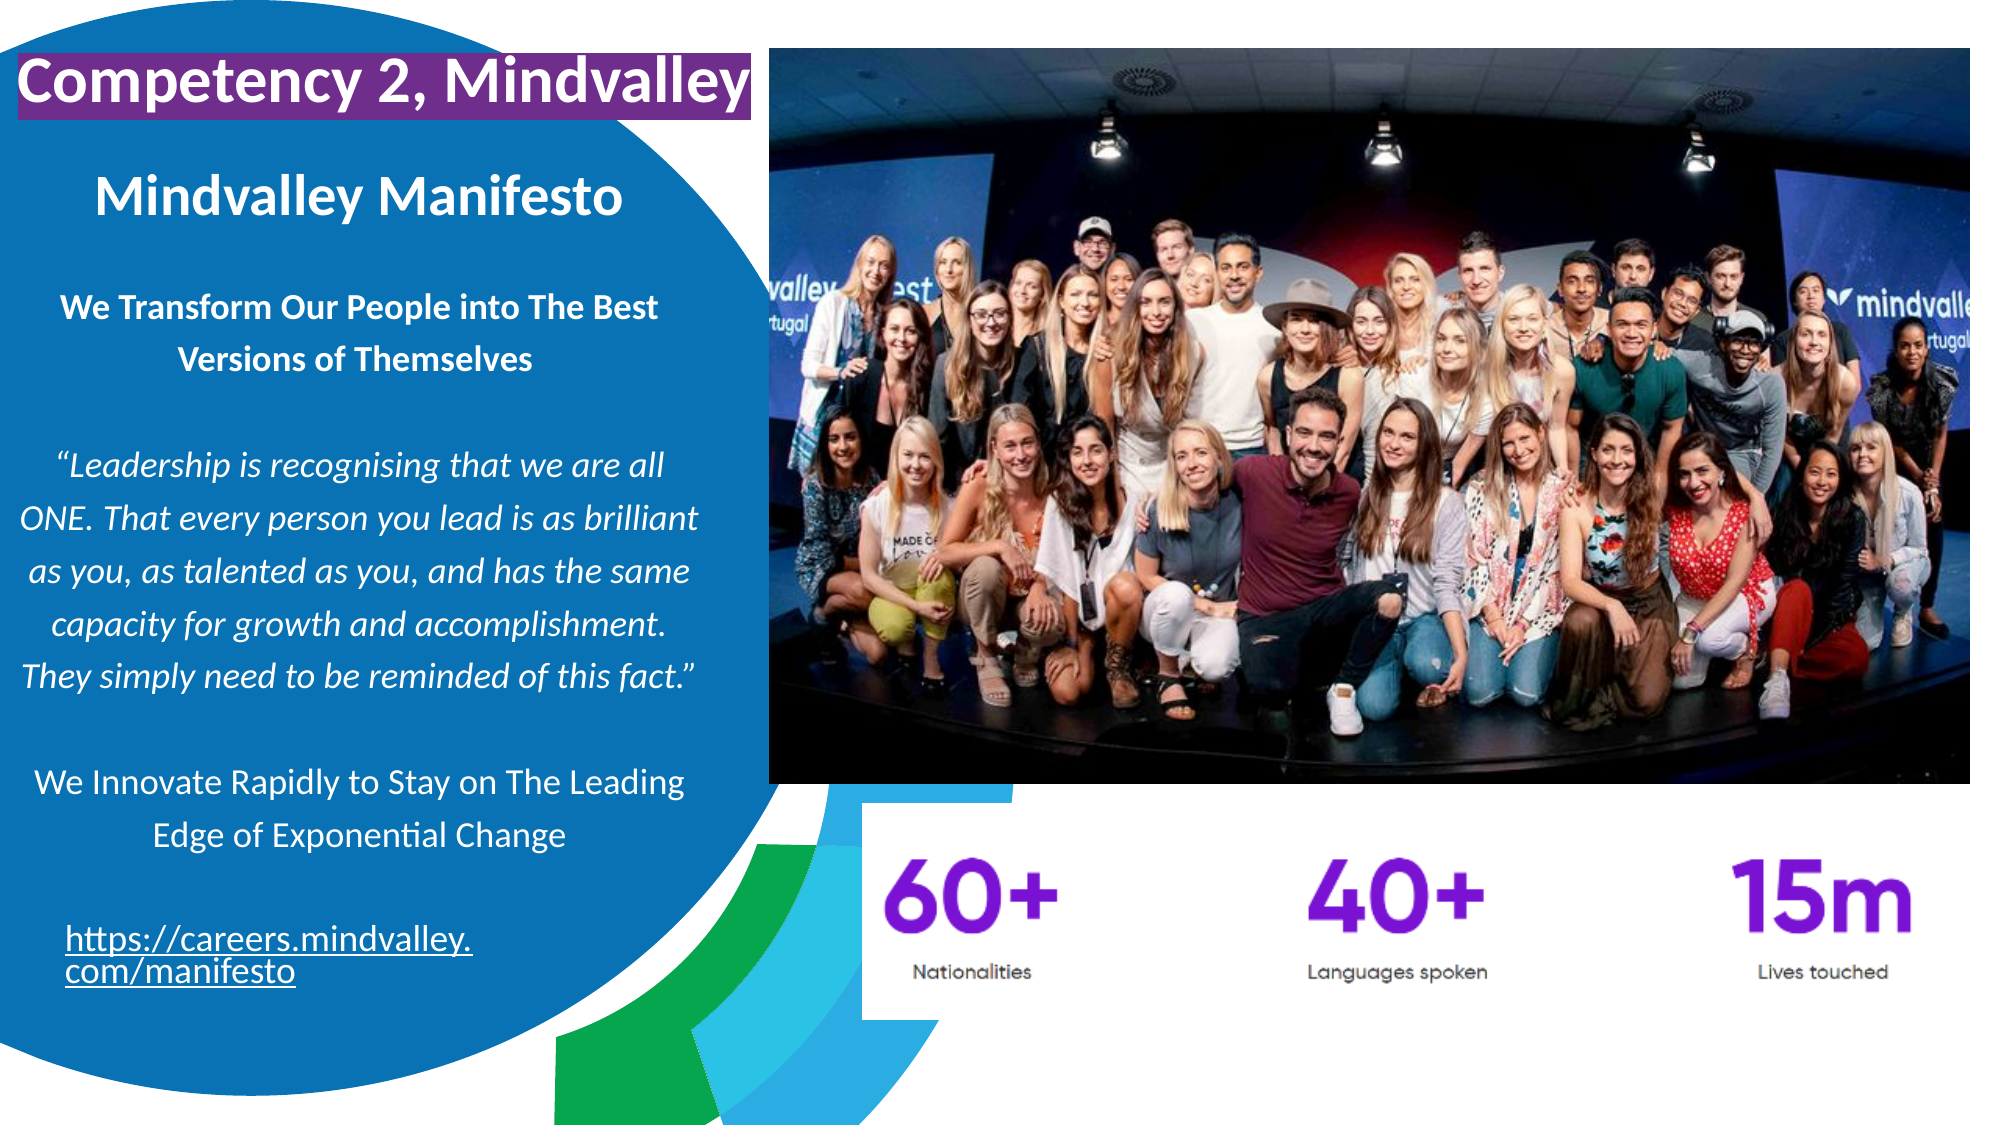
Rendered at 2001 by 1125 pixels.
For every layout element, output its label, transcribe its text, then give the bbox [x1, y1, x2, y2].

text_box Competency 2, Mindvalley [0, 28, 770, 124]
picture [862, 803, 1970, 1020]
picture [769, 47, 1970, 784]
text_box Mindvalley Manifesto We Transform Our People into The Best Versions of Themselves “Leadership is recognising that we are all ONE. That every person you lead is as brilliant as you, as talented as you, and has the same capacity for growth and accomplishment. They simply need to be reminded of this fact.” We Innovate Rapidly to Stay on The Leading Edge of Exponential Change [0, 130, 720, 890]
text_box https://careers.mindvalley.com/manifesto [50, 911, 490, 1061]
